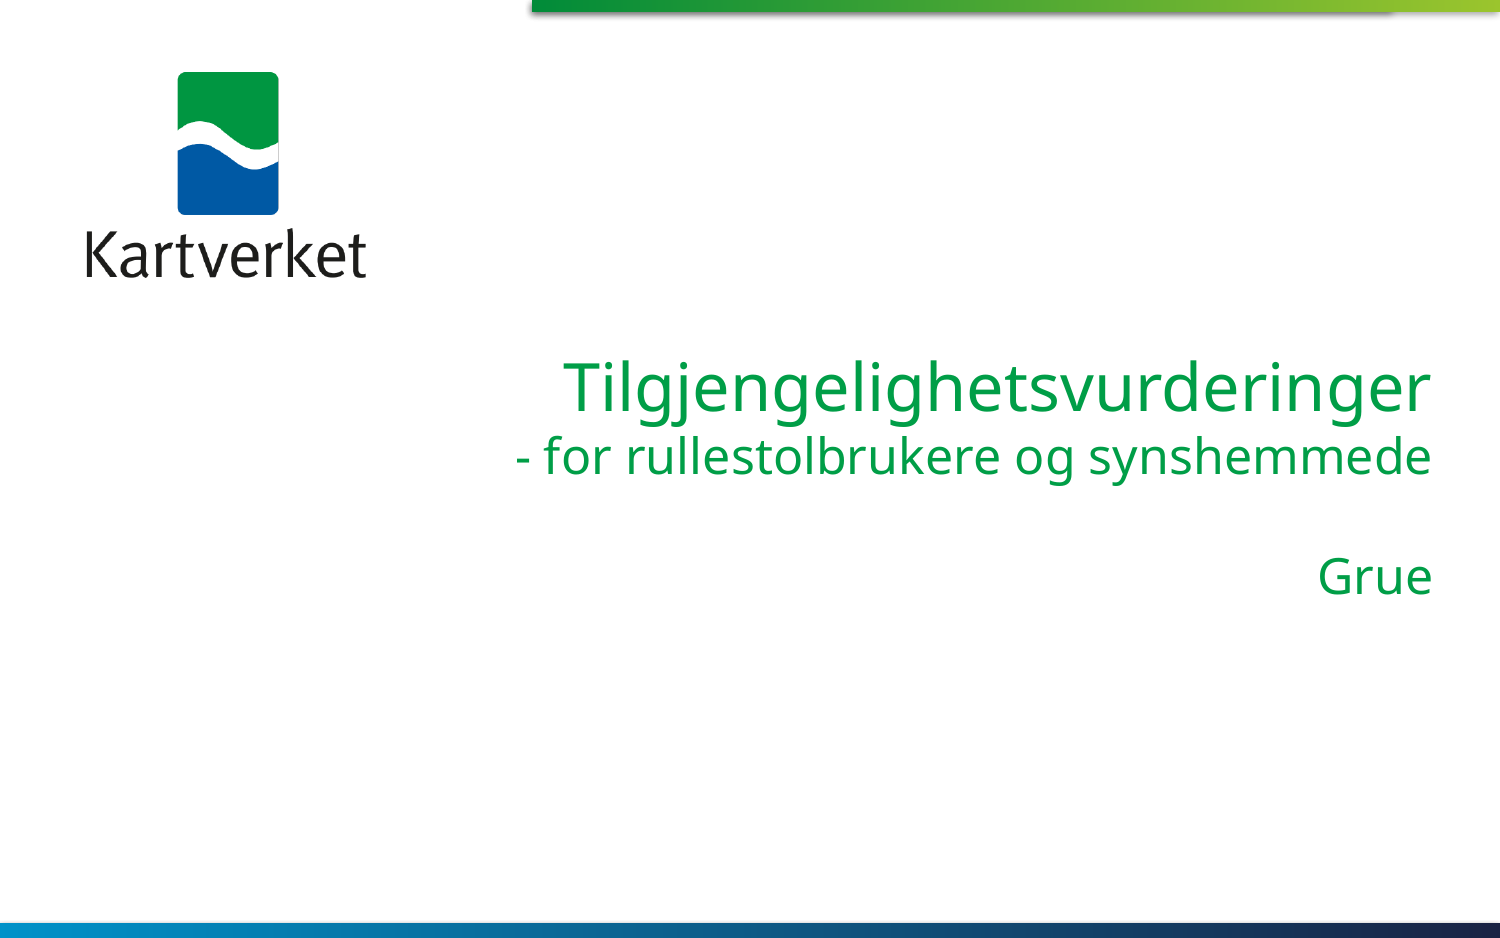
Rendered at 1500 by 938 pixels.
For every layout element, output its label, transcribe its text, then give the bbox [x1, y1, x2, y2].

text_box Tilgjengelighetsvurderinger - for rullestolbrukere og synshemmede Grue [66, 337, 1449, 613]
